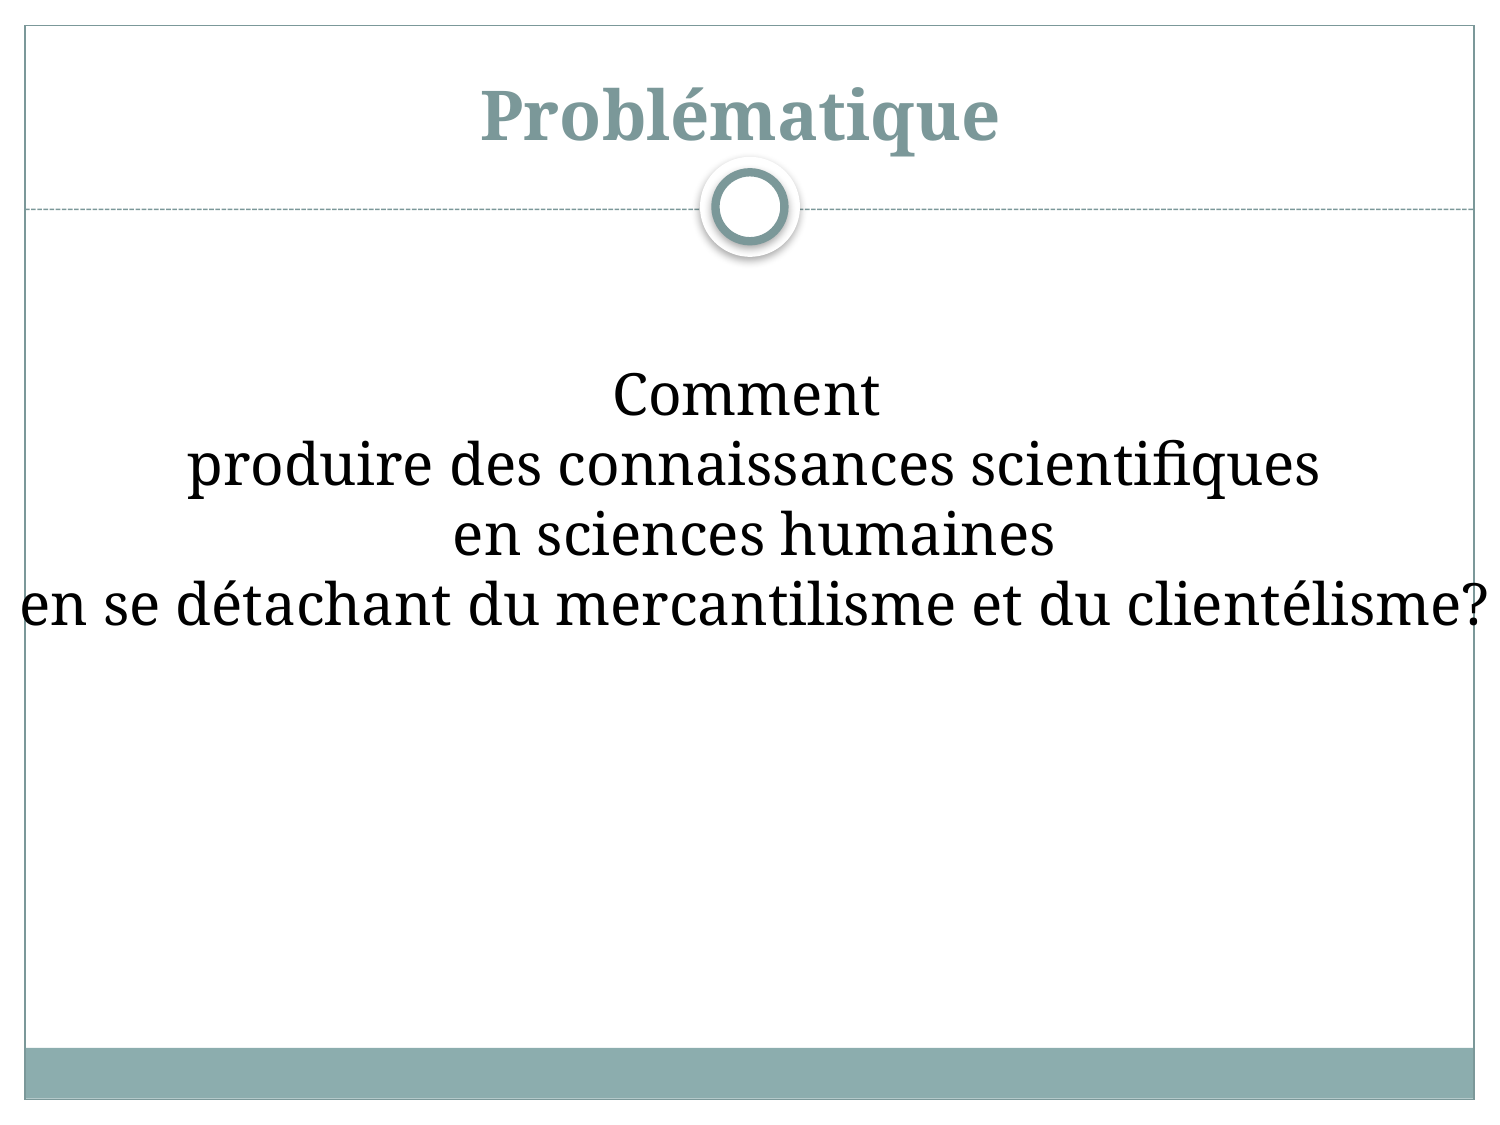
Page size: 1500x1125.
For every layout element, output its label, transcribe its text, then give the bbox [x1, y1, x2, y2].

text_box Comment produire des connaissances scientifiques en sciences humaines en se détachant du mercantilisme et du clientélisme? [4, 349, 1500, 645]
title Problématique [49, 37, 1450, 162]
